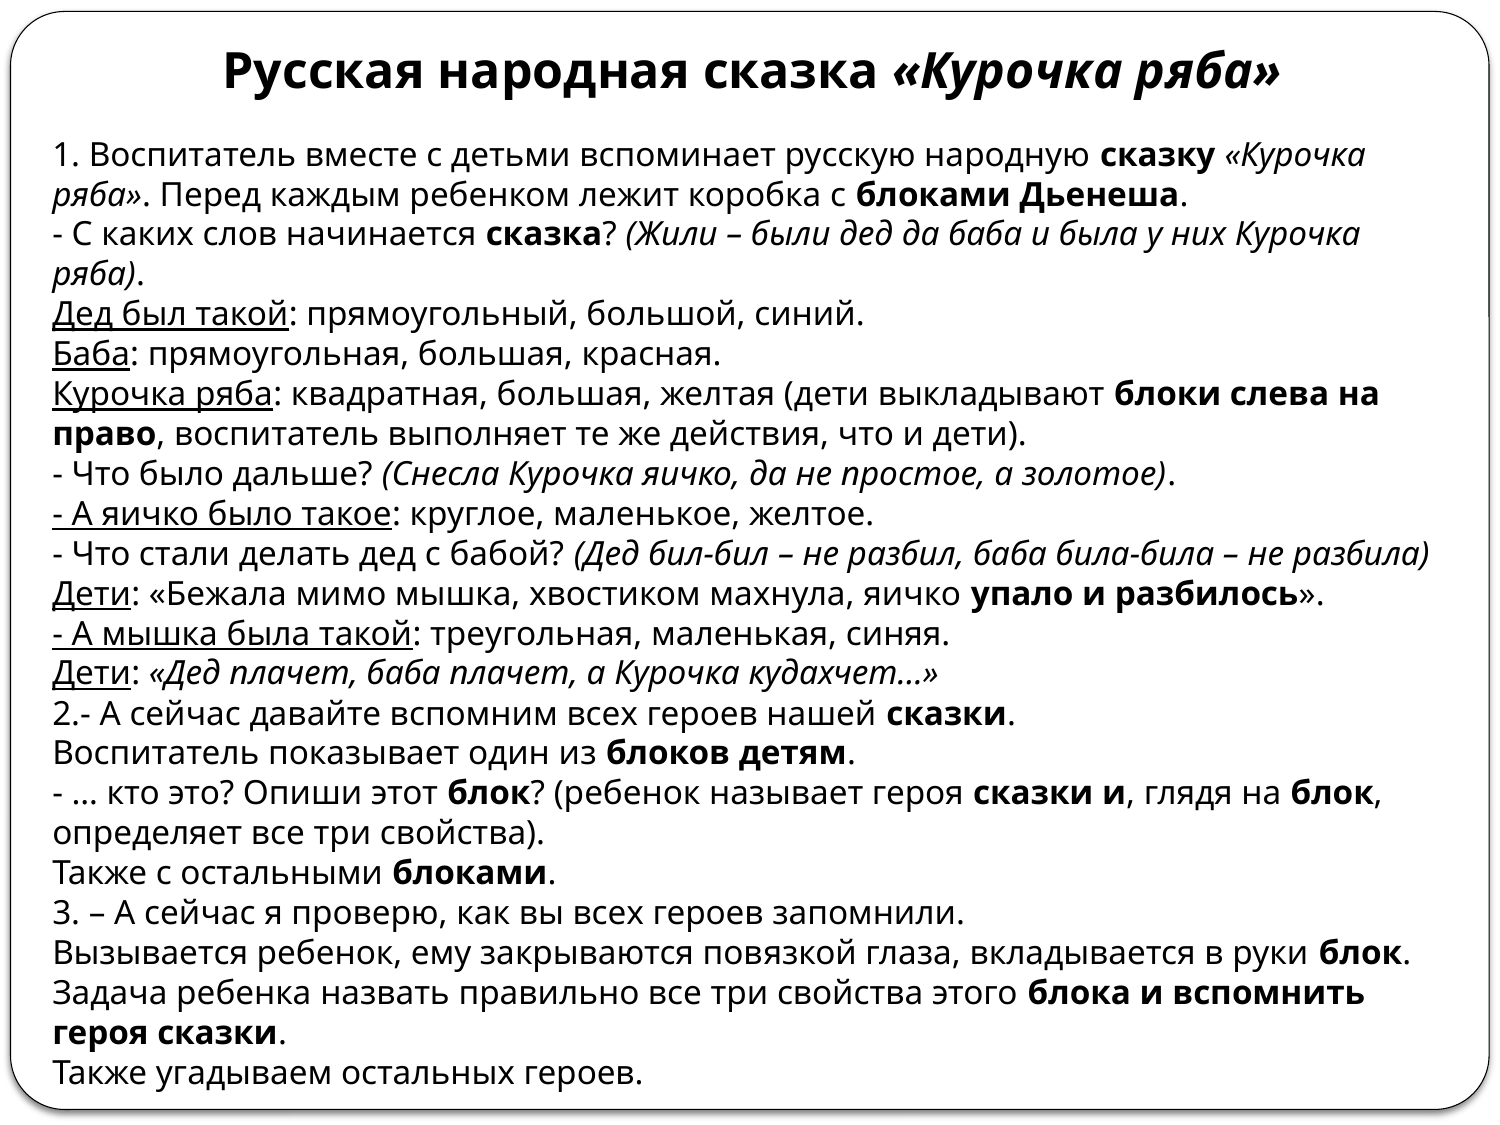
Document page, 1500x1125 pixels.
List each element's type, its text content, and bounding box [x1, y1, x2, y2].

text_box Русская народная сказка «Курочка ряба» [207, 30, 1297, 106]
text_box 1. Воспитатель вместе с детьми вспоминает русскую народную сказку «Курочка ряба». Перед каждым ребенком лежит коробка с блоками Дьенеша. - С каких слов начинается сказка? (Жили – были дед да баба и была у них Курочка ряба). Дед был такой: прямоугольный, большой, синий. Баба: прямоугольная, большая, красная. Курочка ряба: квадратная, большая, желтая (дети выкладывают блоки слева на право, воспитатель выполняет те же действия, что и дети). - Что было дальше? (Снесла Курочка яичко, да не простое, а золотое). - А яичко было такое: круглое, маленькое, желтое. - Что стали делать дед с бабой? (Дед бил-бил – не разбил, баба била-била – не разбила) Дети: «Бежала мимо мышка, хвостиком махнула, яичко упало и разбилось». - А мышка была такой: треугольная, маленькая, синяя. Дети: «Дед плачет, баба плачет, а Курочка кудахчет…» 2.- А сейчас давайте вспомним всех героев нашей сказки. Воспитатель показывает один из блоков детям. - … кто это? Опиши этот блок? (ребенок называет героя сказки и, глядя на блок, определяет все три свойства). Также с остальными блоками. 3. – А сейчас я проверю, как вы всех героев запомнили. Вызывается ребенок, ему закрываются повязкой глаза, вкладывается в руки блок. Задача ребенка назвать правильно все три свойства этого блока и вспомнить героя сказки. Также угадываем остальных героев. [37, 125, 1467, 1099]
